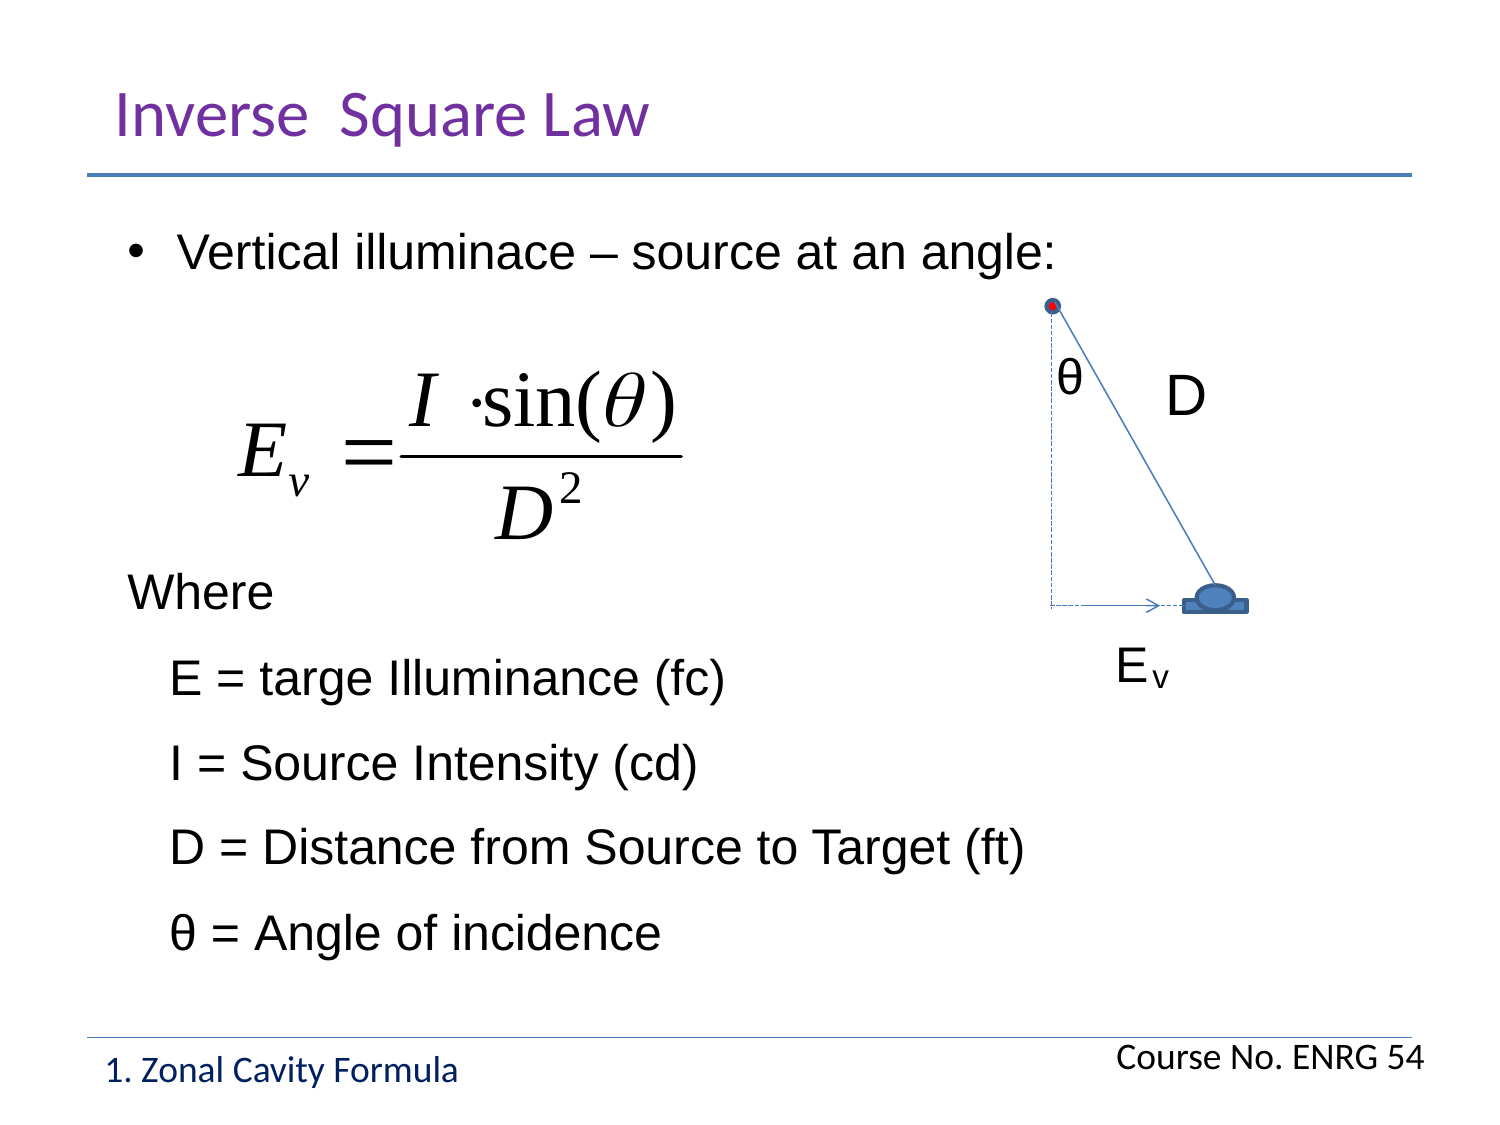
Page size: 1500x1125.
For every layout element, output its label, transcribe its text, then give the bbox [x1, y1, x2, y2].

text_box θ [1041, 337, 1046, 413]
text_box Vertical illuminace – source at an angle: Where E = targe Illuminance (fc) I = Source Intensity (cd) D = Distance from Source to Target (ft) θ = Angle of incidence [112, 212, 1350, 968]
text_box [1182, 598, 1249, 614]
text_box [1044, 297, 1059, 313]
text_box Inverse Square Law [99, 62, 1400, 158]
text_box 1. Zonal Cavity Formula [89, 1045, 475, 1098]
text_box Course No. ENRG 54 [1101, 1024, 1441, 1085]
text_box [1099, 624, 1186, 704]
text_box [1194, 583, 1237, 613]
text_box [223, 349, 701, 557]
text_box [1054, 301, 1216, 586]
